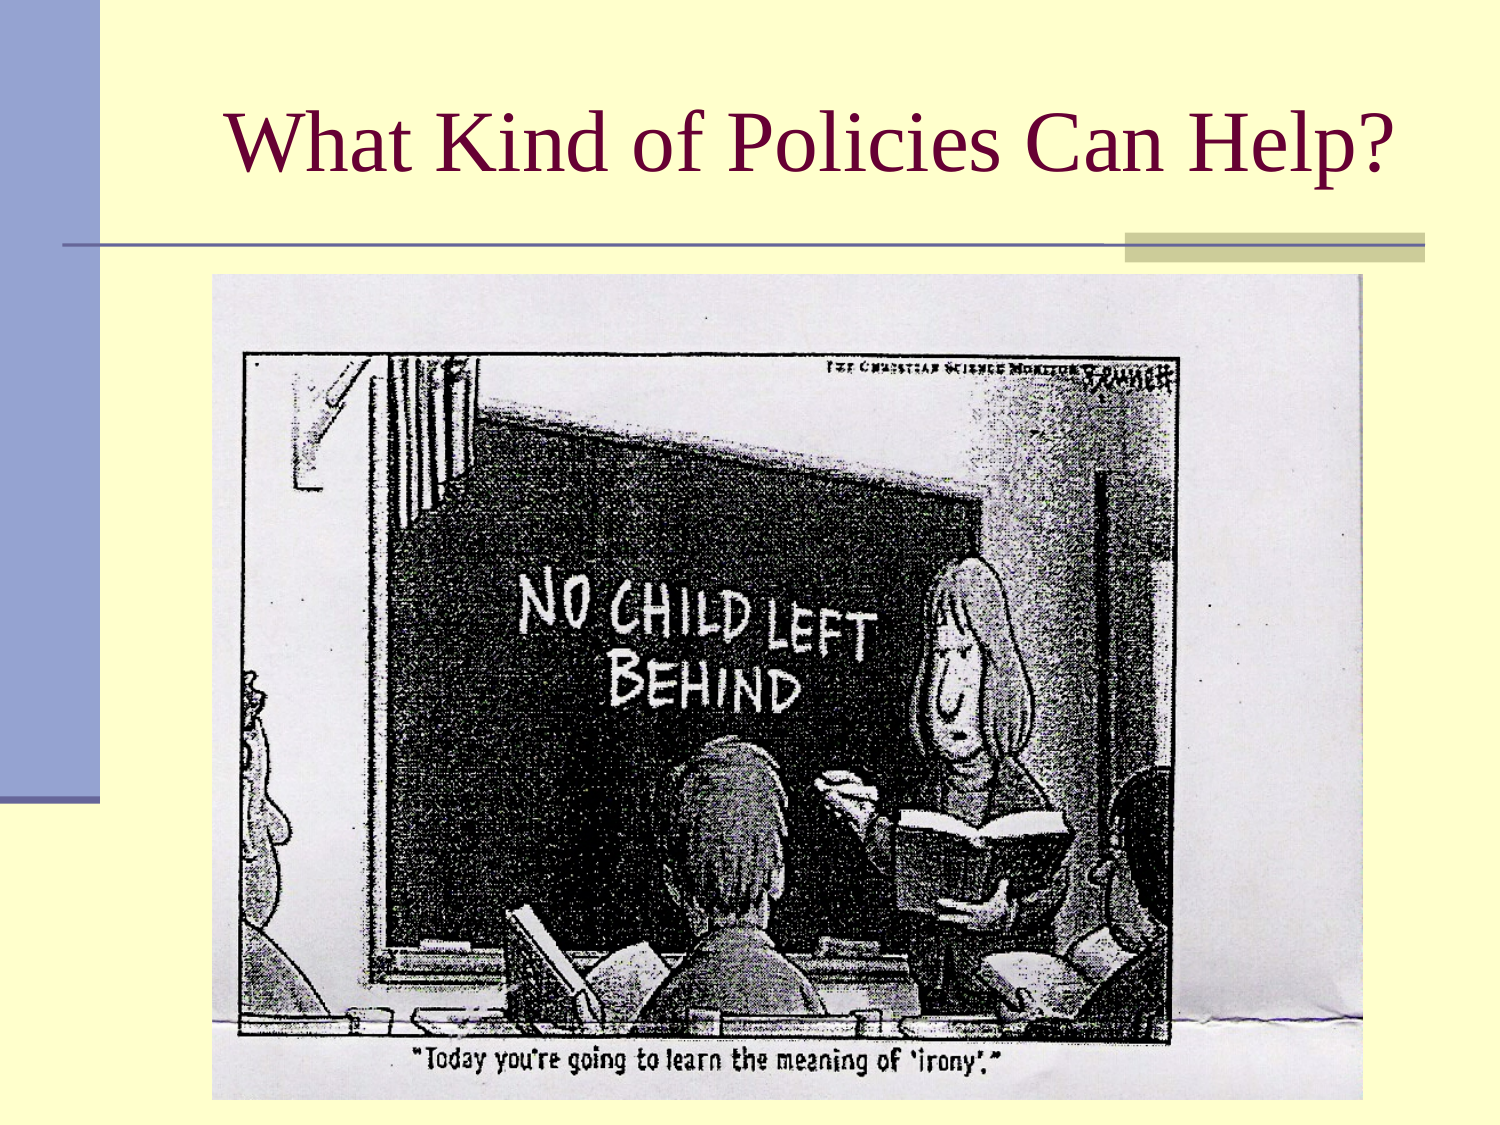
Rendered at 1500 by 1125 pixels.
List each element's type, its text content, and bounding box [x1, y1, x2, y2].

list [212, 274, 1363, 1101]
title What Kind of Policies Can Help? [124, 75, 1496, 199]
